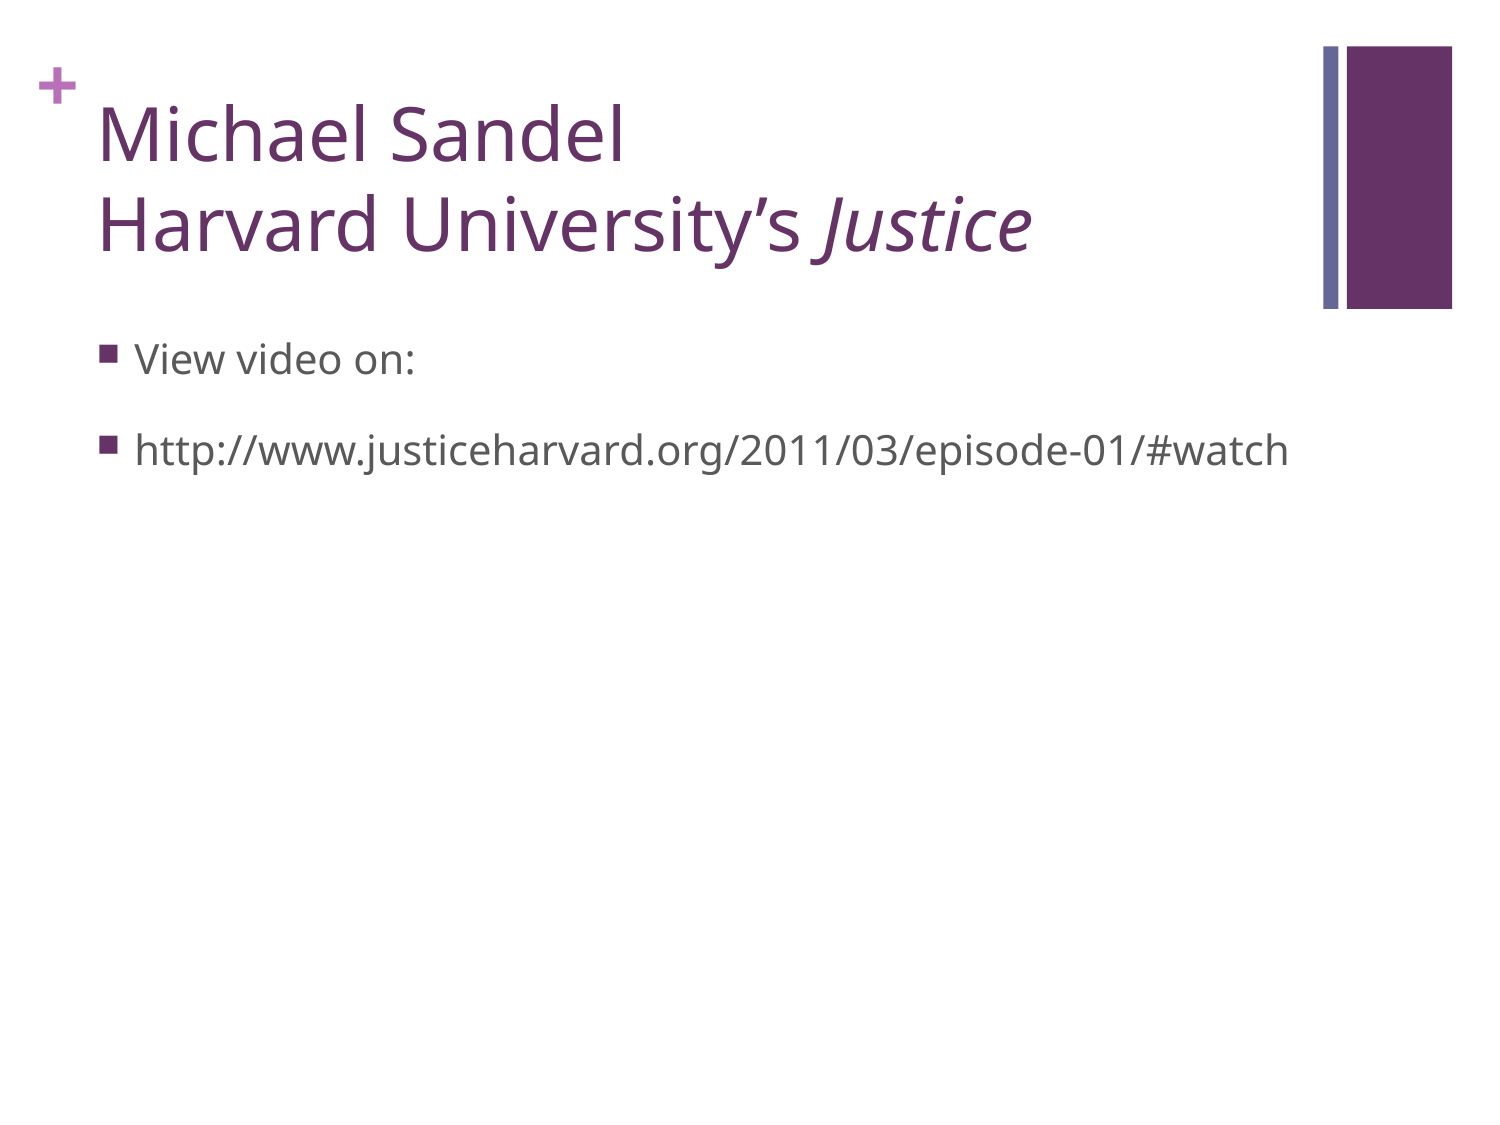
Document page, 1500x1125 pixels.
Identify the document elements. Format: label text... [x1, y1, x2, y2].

list View video on: http://www.justiceharvard.org/2011/03/episode-01/#watch [81, 324, 1322, 1005]
title Michael Sandel Harvard University’s Justice [81, 79, 1322, 263]
